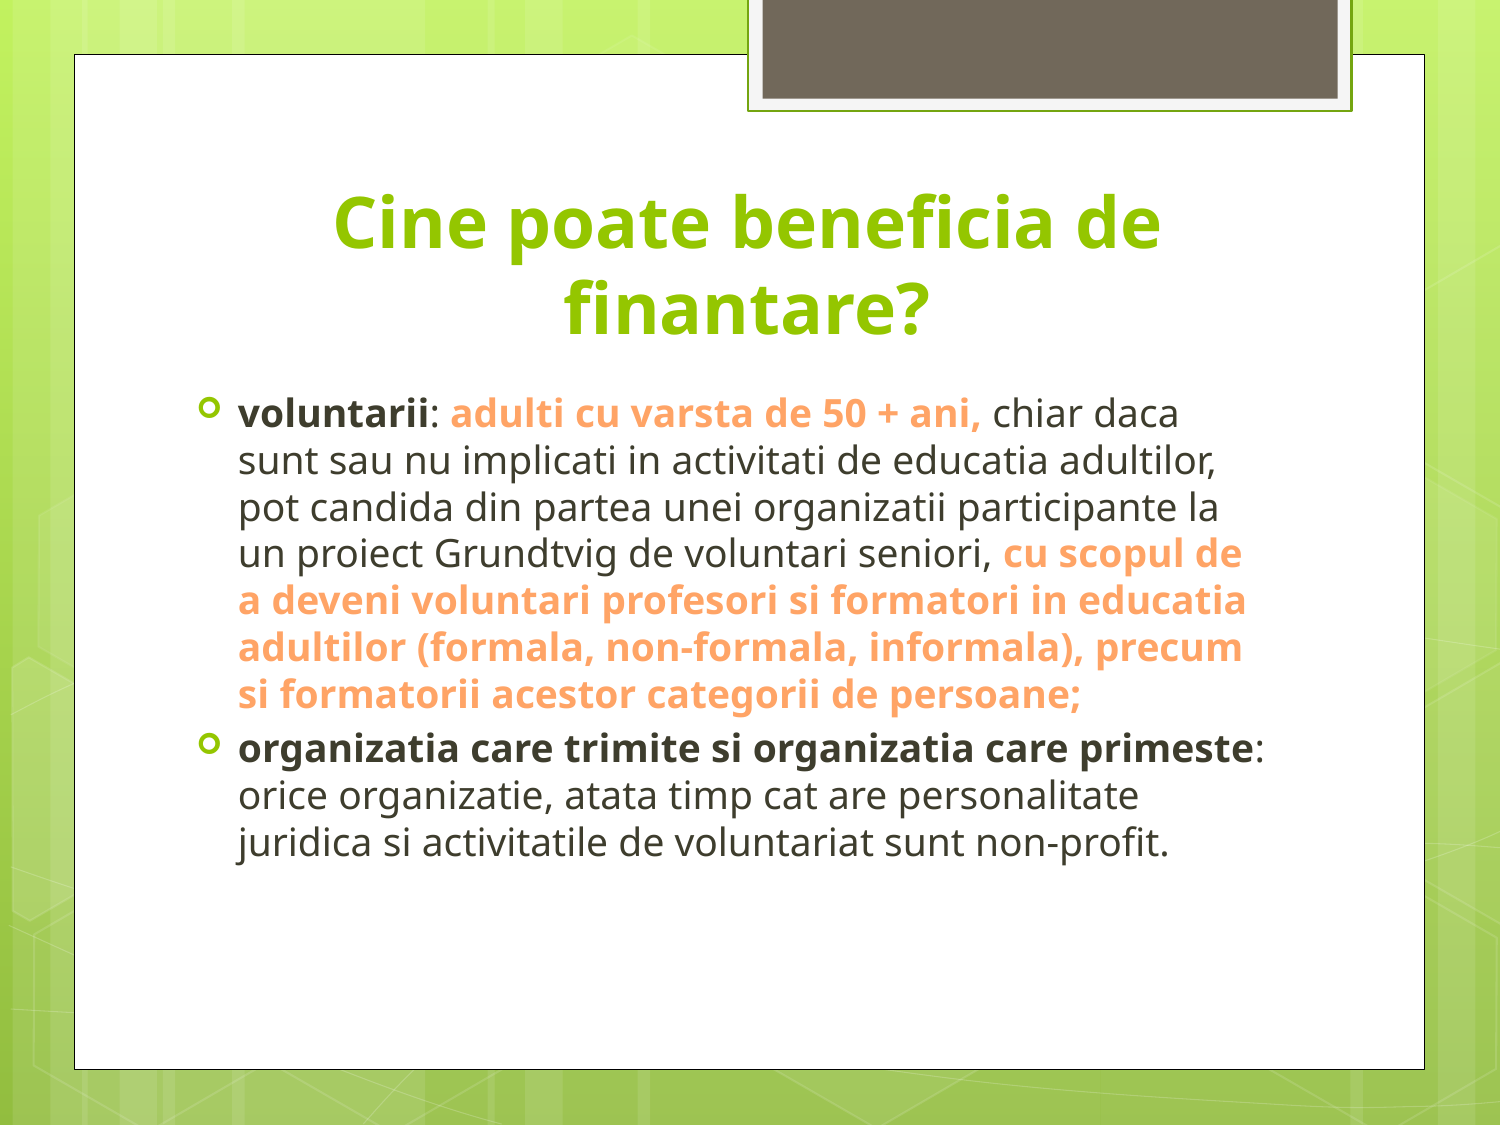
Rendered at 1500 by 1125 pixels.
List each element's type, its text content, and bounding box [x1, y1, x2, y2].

list voluntarii: adulti cu varsta de 50 + ani, chiar daca sunt sau nu implicati in activitati de educatia adultilor, pot candida din partea unei organizatii participante la un proiect Grundtvig de voluntari seniori, cu scopul de a deveni voluntari profesori si formatori in educatia adultilor (formala, non-formala, informala), precum si formatorii acestor categorii de persoane; organizatia care trimite si organizatia care primeste: orice organizatie, atata timp cat are personalitate juridica si activitatile de voluntariat sunt non-profit. [171, 381, 1283, 957]
title Cine poate beneficia de finantare? [171, 168, 1324, 357]
